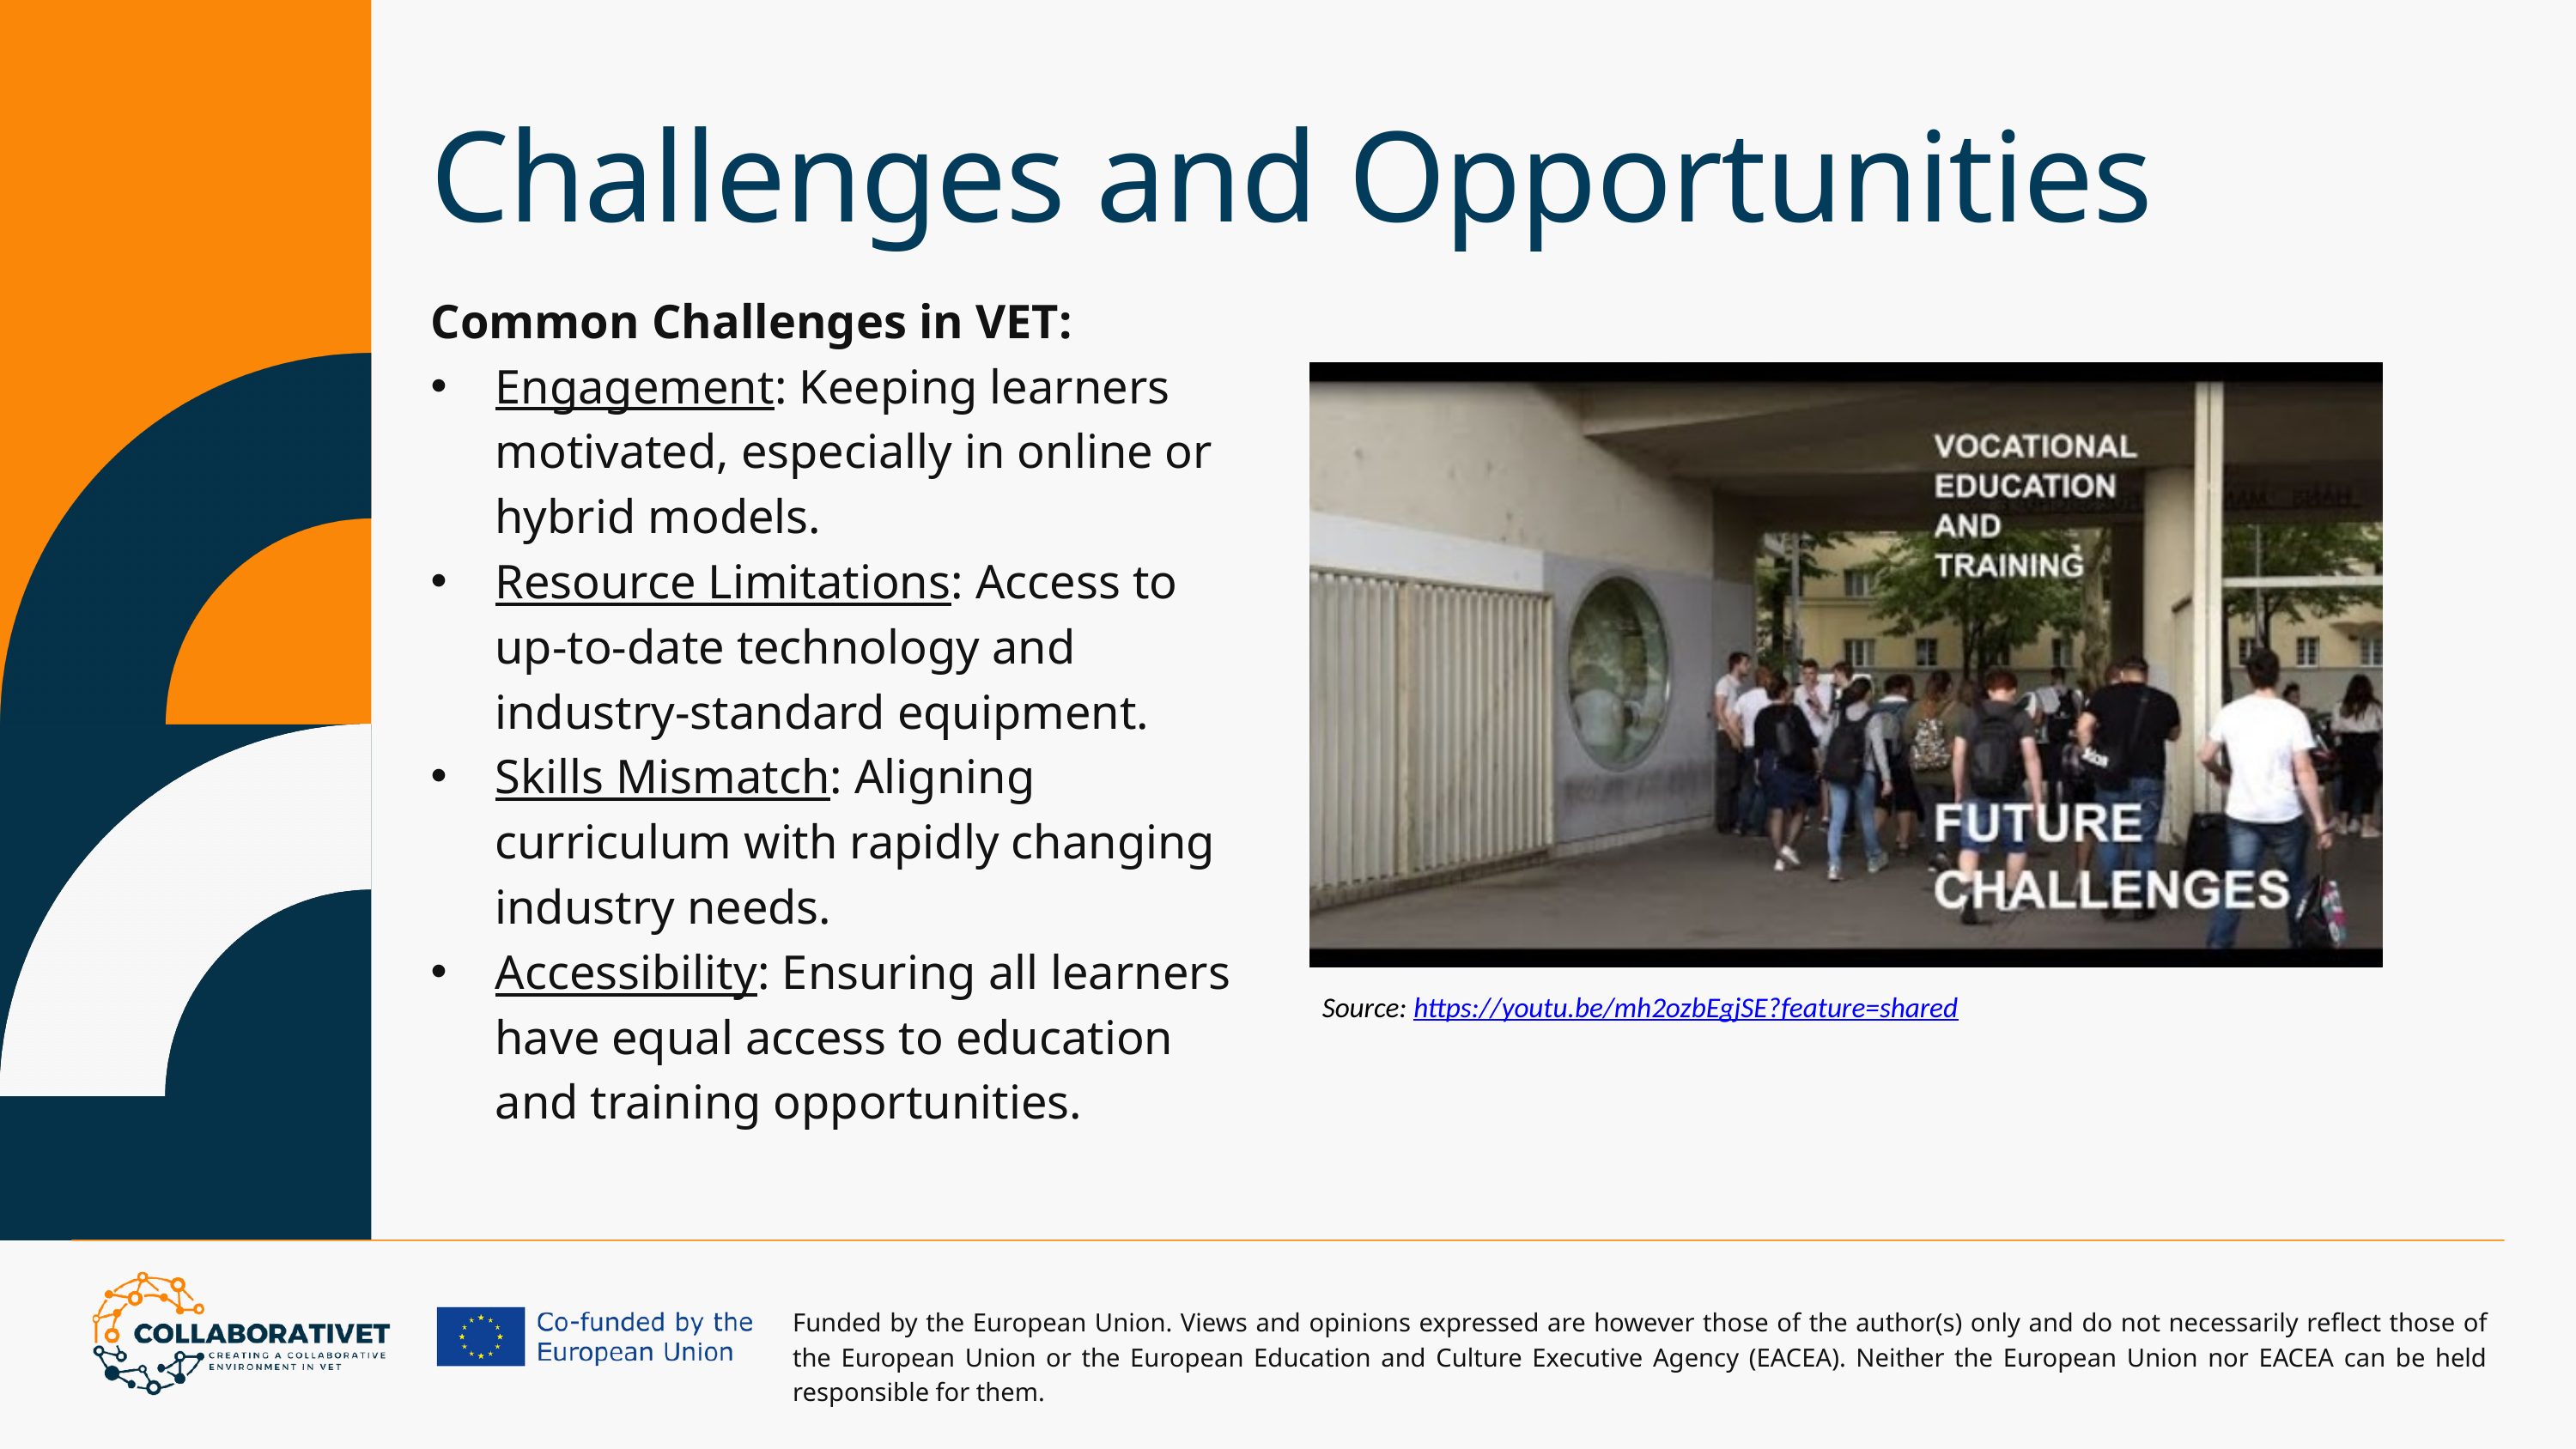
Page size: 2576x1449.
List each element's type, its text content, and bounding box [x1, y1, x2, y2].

text_box [0, 1096, 372, 1240]
text_box [416, 1287, 782, 1386]
text_box [0, 353, 372, 724]
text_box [1309, 361, 2384, 969]
text_box [0, 724, 372, 1096]
text_box Common Challenges in VET: Engagement: Keeping learners motivated, especially in online or hybrid models. Resource Limitations: Access to up-to-date technology and industry-standard equipment. Skills Mismatch: Aligning curriculum with rapidly changing industry needs. Accessibility: Ensuring all learners have equal access to education and training opportunities. [430, 282, 1235, 1129]
text_box Funded by the European Union. Views and opinions expressed are however those of the author(s) only and do not necessarily reflect those of the European Union or the European Education and Culture Executive Agency (EACEA). Neither the European Union nor EACEA can be held responsible for them. [793, 1301, 2489, 1407]
text_box [0, 0, 372, 353]
text_box Challenges and Opportunities [430, 108, 2300, 247]
text_box Source: https://youtu.be/mh2ozbEgjSE?feature=shared [1309, 982, 2403, 1029]
text_box [78, 1241, 408, 1449]
text_box [78, 1179, 408, 1240]
